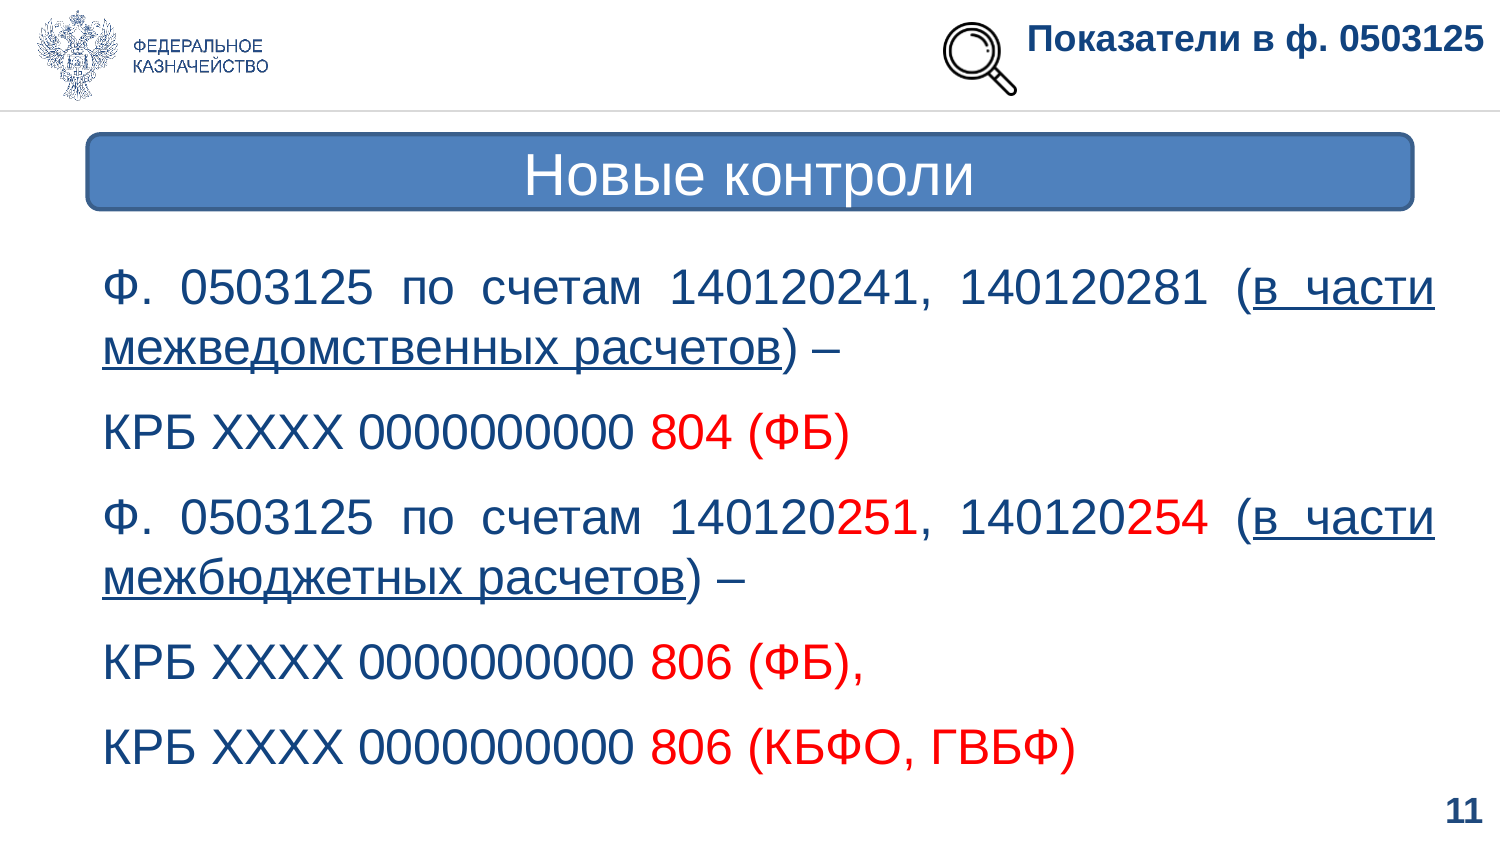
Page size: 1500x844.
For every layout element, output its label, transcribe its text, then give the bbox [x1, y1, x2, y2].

picture [942, 22, 1017, 97]
text_box Показатели в ф. 0503125 [548, 13, 1485, 59]
picture [37, 10, 268, 101]
slide_number 11 [1450, 786, 1484, 844]
text_box Новые контроли [85, 132, 1415, 212]
text_box Ф. 0503125 по счетам 140120241, 140120281 (в части межведомственных расчетов) – КРБ ХХХХ 0000000000 804 (ФБ) Ф. 0503125 по счетам 140120251, 140120254 (в части межбюджетных расчетов) – КРБ ХХХХ 0000000000 806 (ФБ), КРБ ХХХХ 0000000000 806 (КБФО, ГВБФ) [87, 246, 1450, 844]
